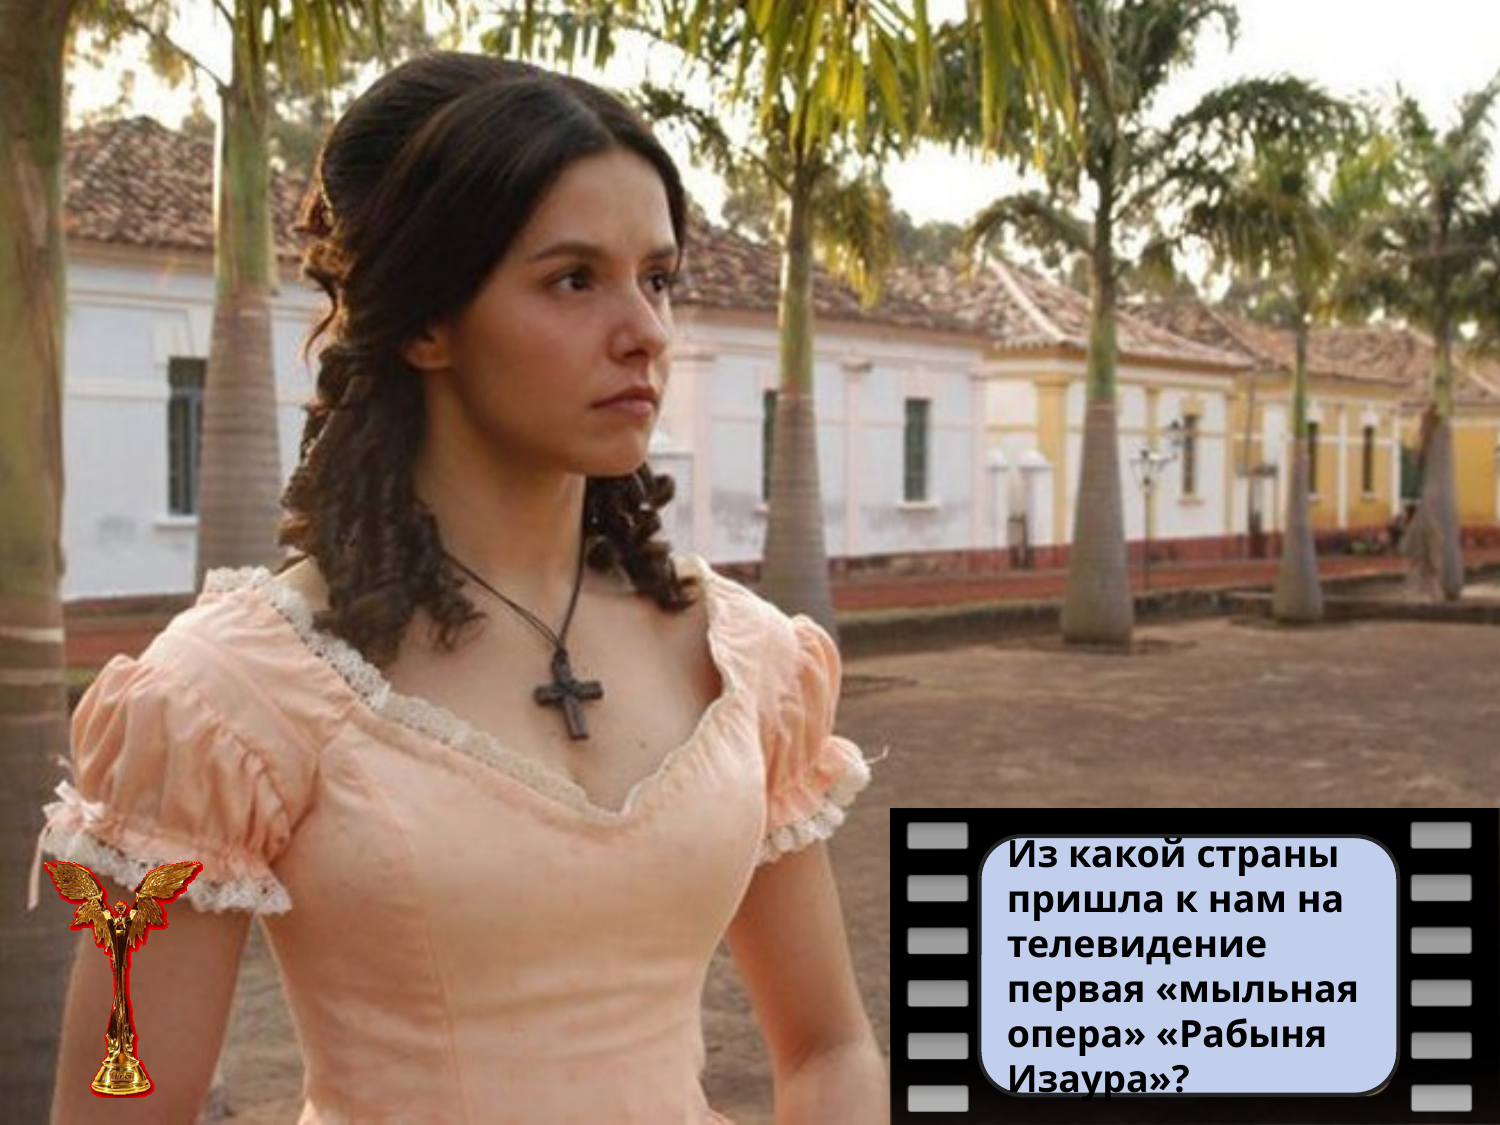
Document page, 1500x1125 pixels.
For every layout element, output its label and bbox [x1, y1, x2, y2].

picture [0, 0, 1500, 1125]
text_box [890, 808, 1500, 1125]
